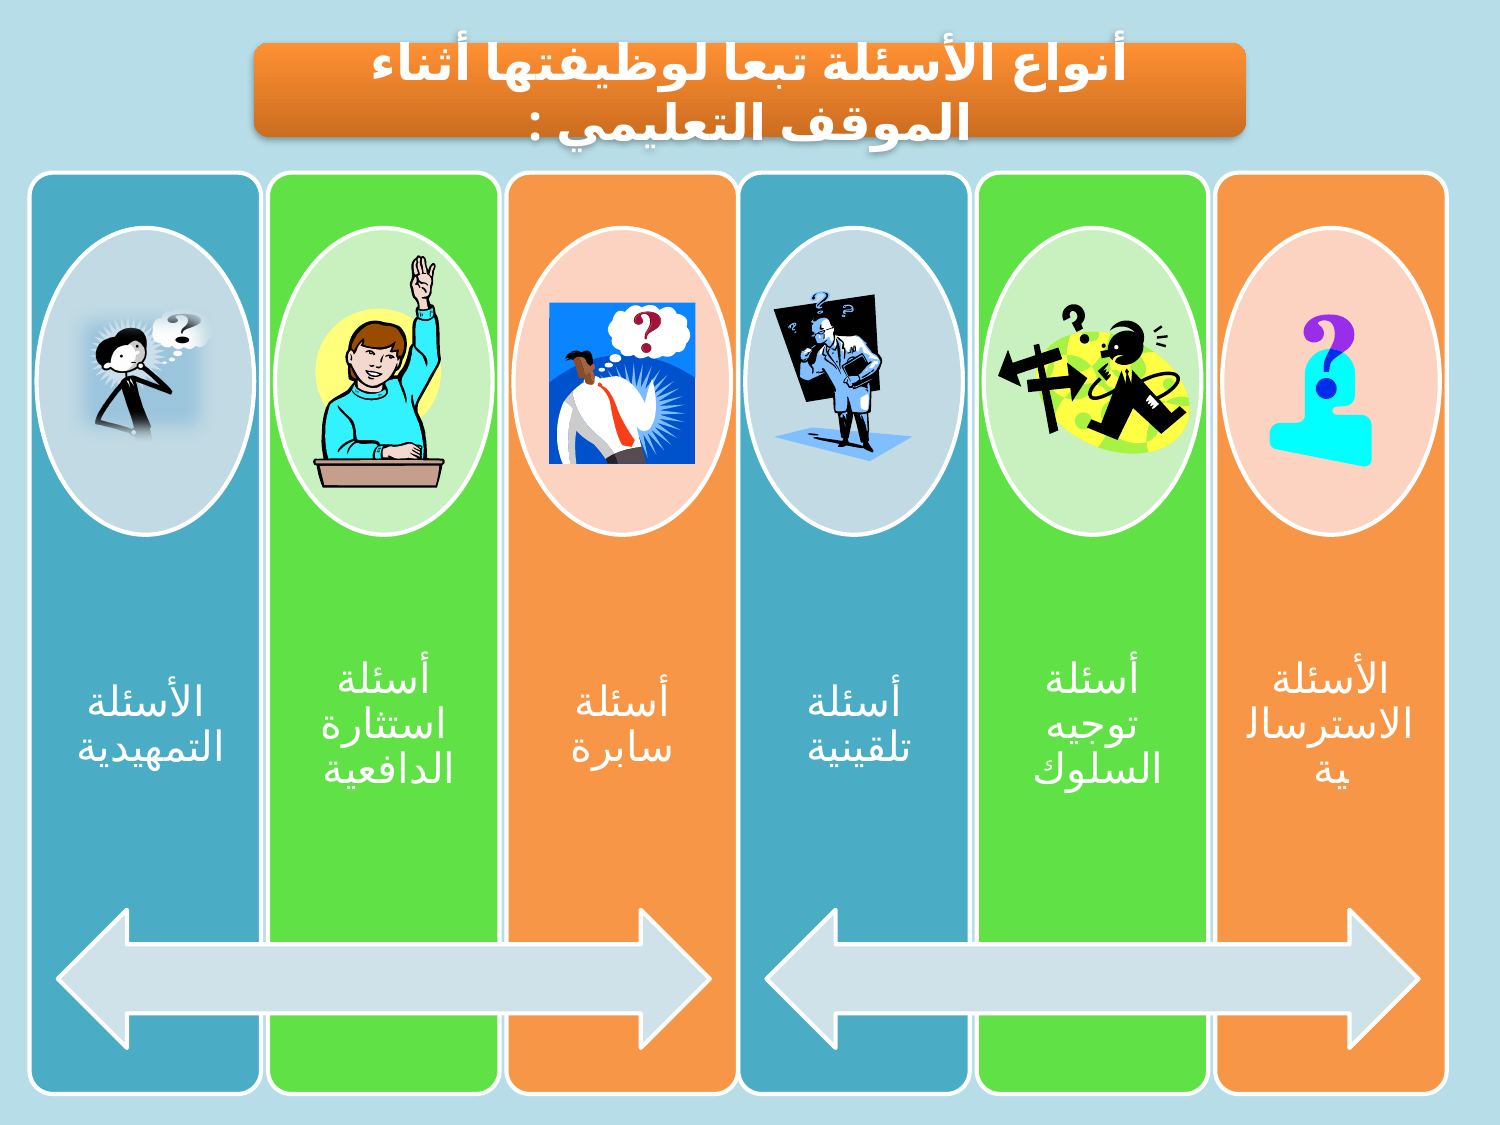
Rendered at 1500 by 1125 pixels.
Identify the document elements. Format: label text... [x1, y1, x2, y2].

picture [1269, 314, 1372, 467]
picture [997, 302, 1199, 463]
picture [312, 255, 446, 488]
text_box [739, 172, 1448, 1095]
text_box أنواع الأسئلة تبعا لوظيفتها أثناء الموقف التعليمي : [253, 42, 1247, 138]
picture [64, 302, 219, 445]
picture [548, 302, 696, 465]
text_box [29, 172, 739, 1095]
picture [773, 290, 913, 462]
